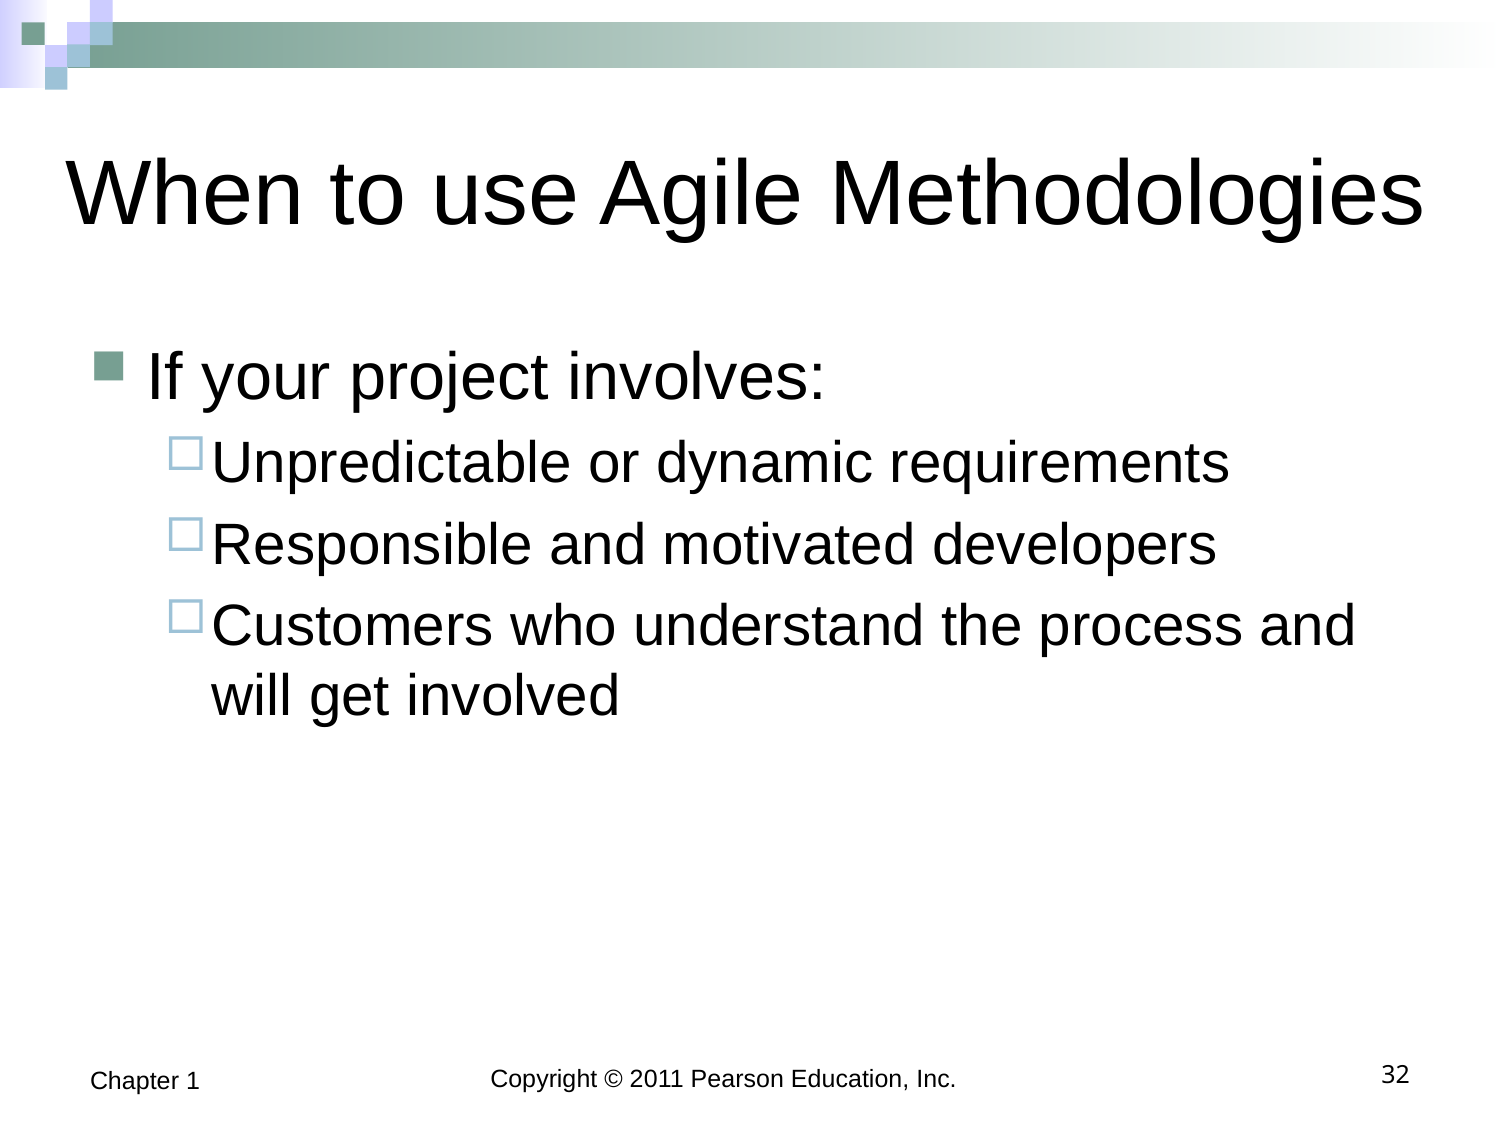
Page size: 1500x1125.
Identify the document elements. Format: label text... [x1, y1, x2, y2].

title When to use Agile Methodologies [50, 75, 1450, 300]
slide_number Chapter 1 [74, 1024, 426, 1103]
slide_number 32 [1074, 1024, 1426, 1101]
footer Copyright © 2011 Pearson Education, Inc. [426, 1024, 1074, 1101]
list If your project involves: Unpredictable or dynamic requirements Responsible and motivated developers Customers who understand the process and will get involved [75, 324, 1425, 963]
